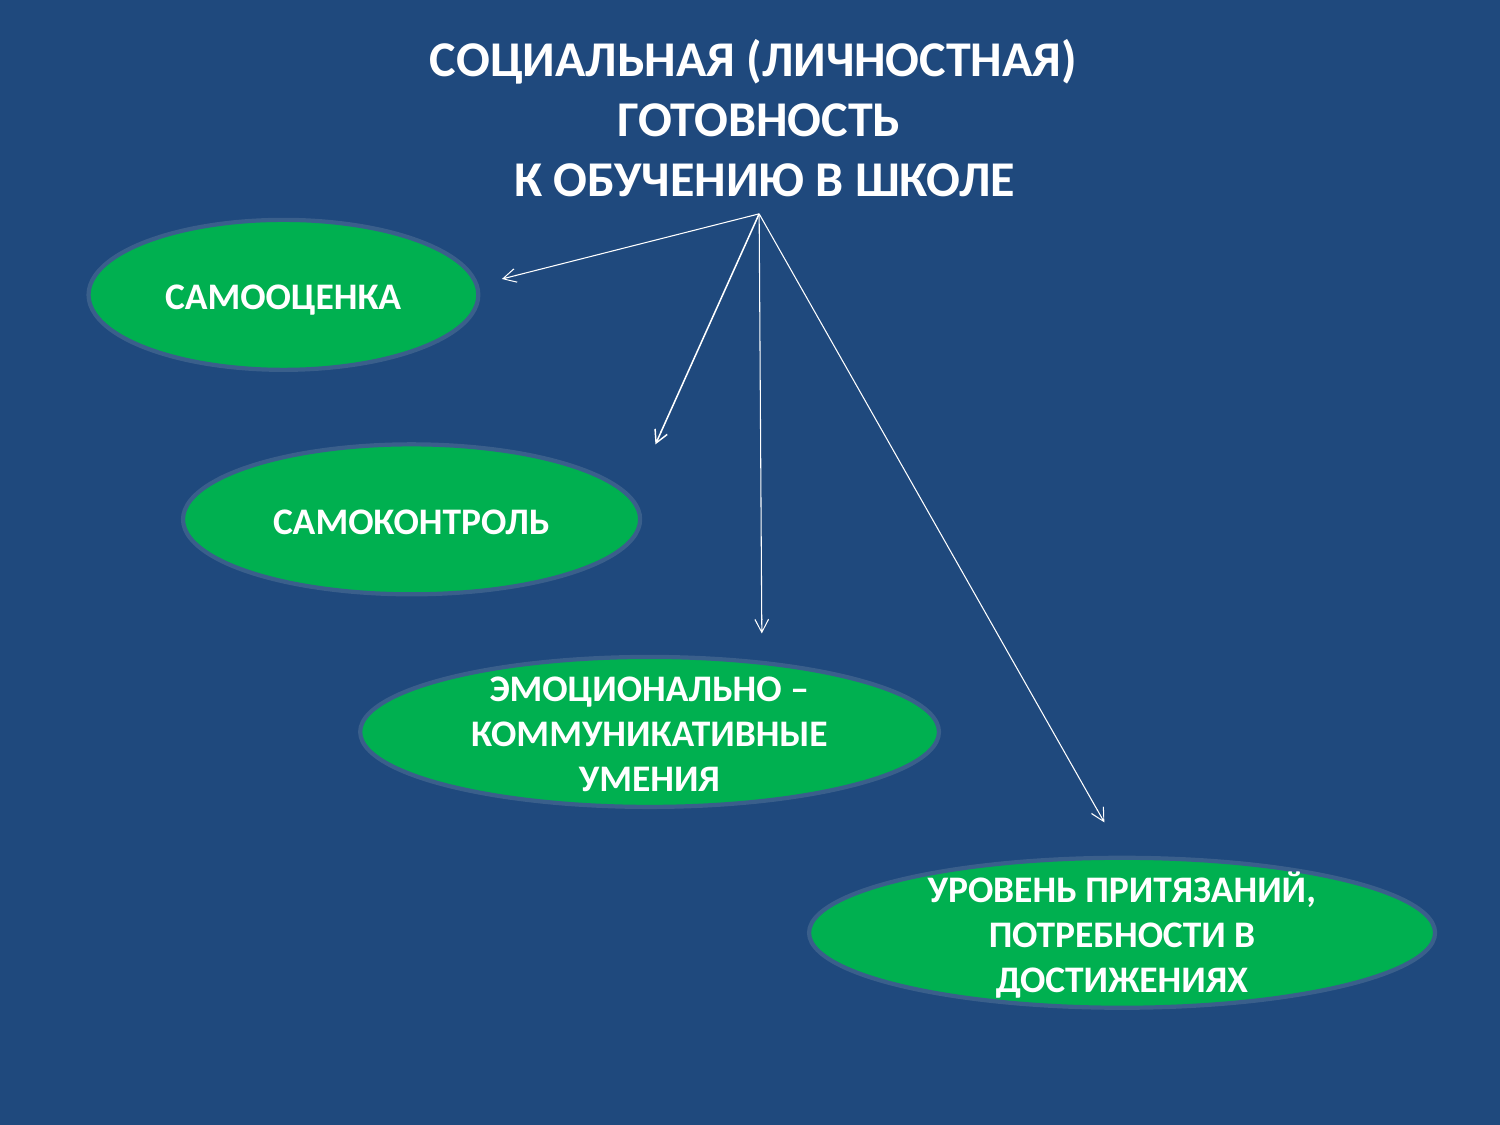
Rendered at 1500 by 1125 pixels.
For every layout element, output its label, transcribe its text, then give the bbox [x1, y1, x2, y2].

text_box САМООЦЕНКА [86, 217, 481, 372]
text_box САМОКОНТРОЛЬ [180, 442, 643, 597]
text_box ЭМОЦИОНАЛЬНО – КОММУНИКАТИВНЫЕ УМЕНИЯ [358, 654, 753, 810]
text_box СОЦИАЛЬНАЯ (ЛИЧНОСТНАЯ) ГОТОВНОСТЬ К ОБУЧЕНИЮ В ШКОЛЕ [414, 19, 1104, 214]
text_box УРОВЕНЬ ПРИТЯЗАНИЙ, ПОТРЕБНОСТИ В ДОСТИЖЕНИЯХ [806, 855, 1438, 1010]
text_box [758, 215, 1105, 823]
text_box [655, 215, 756, 445]
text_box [501, 215, 654, 280]
